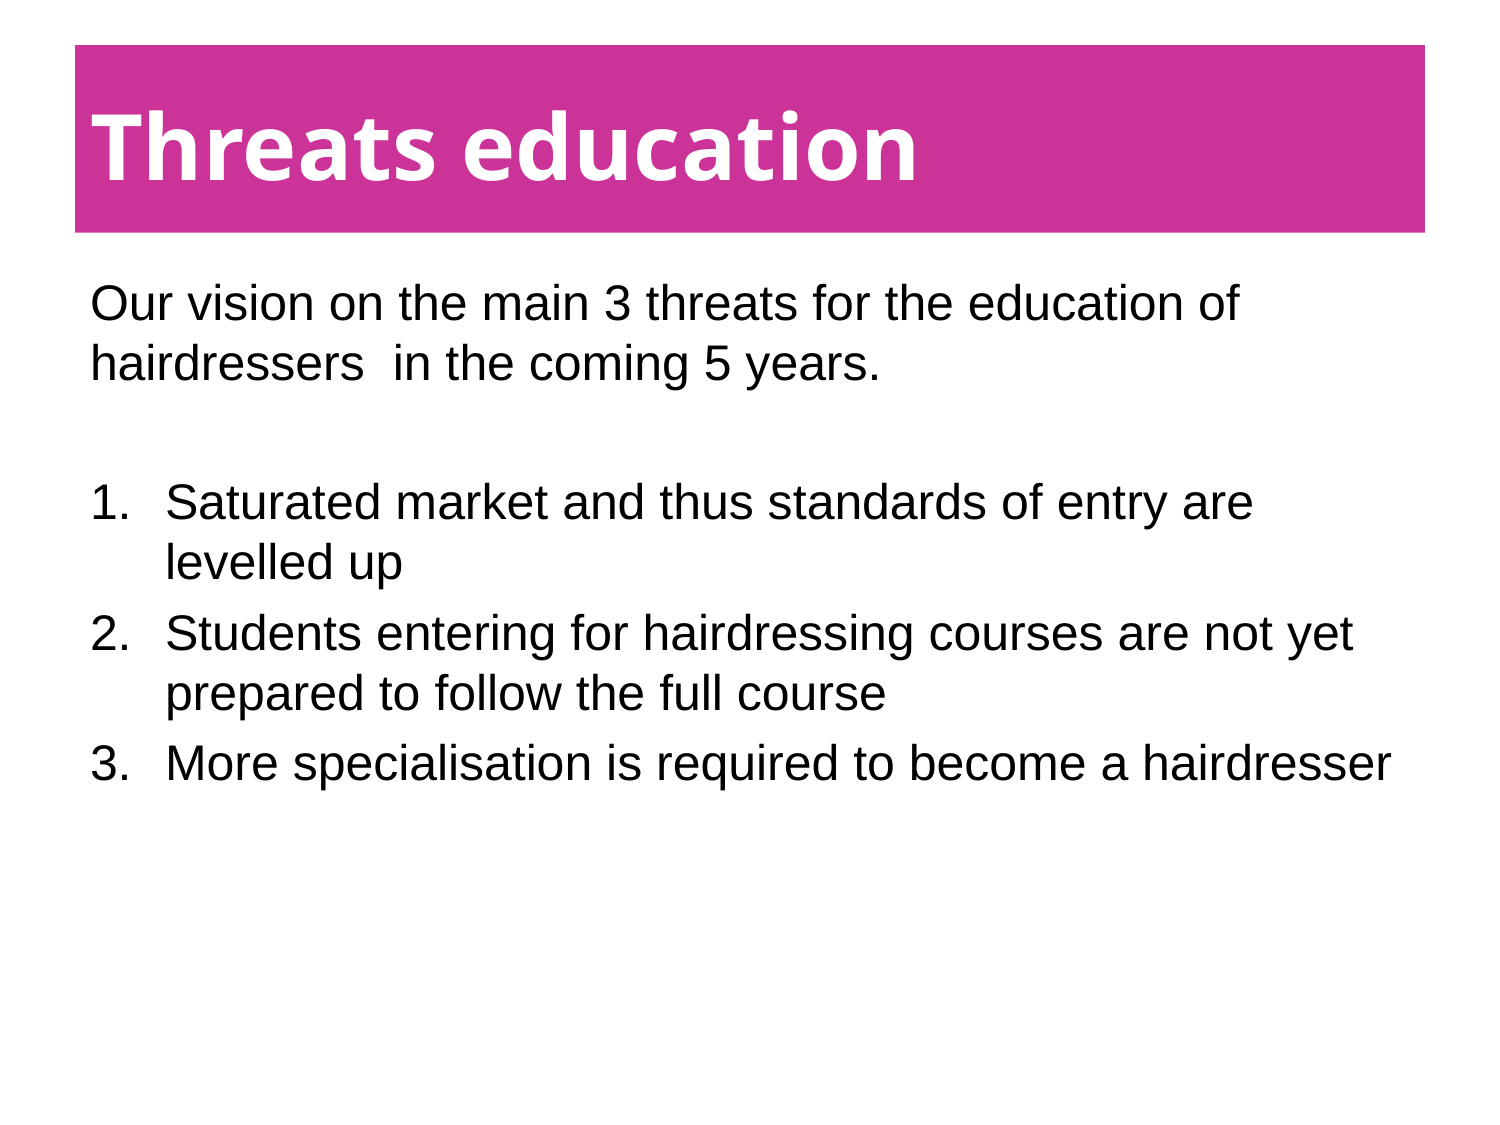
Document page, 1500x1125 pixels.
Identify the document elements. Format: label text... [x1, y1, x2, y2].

title Threats education [75, 45, 1425, 233]
list Our vision on the main 3 threats for the education of hairdressers in the coming 5 years. Saturated market and thus standards of entry are levelled up Students entering for hairdressing courses are not yet prepared to follow the full course More specialisation is required to become a hairdresser [75, 262, 1425, 1005]
